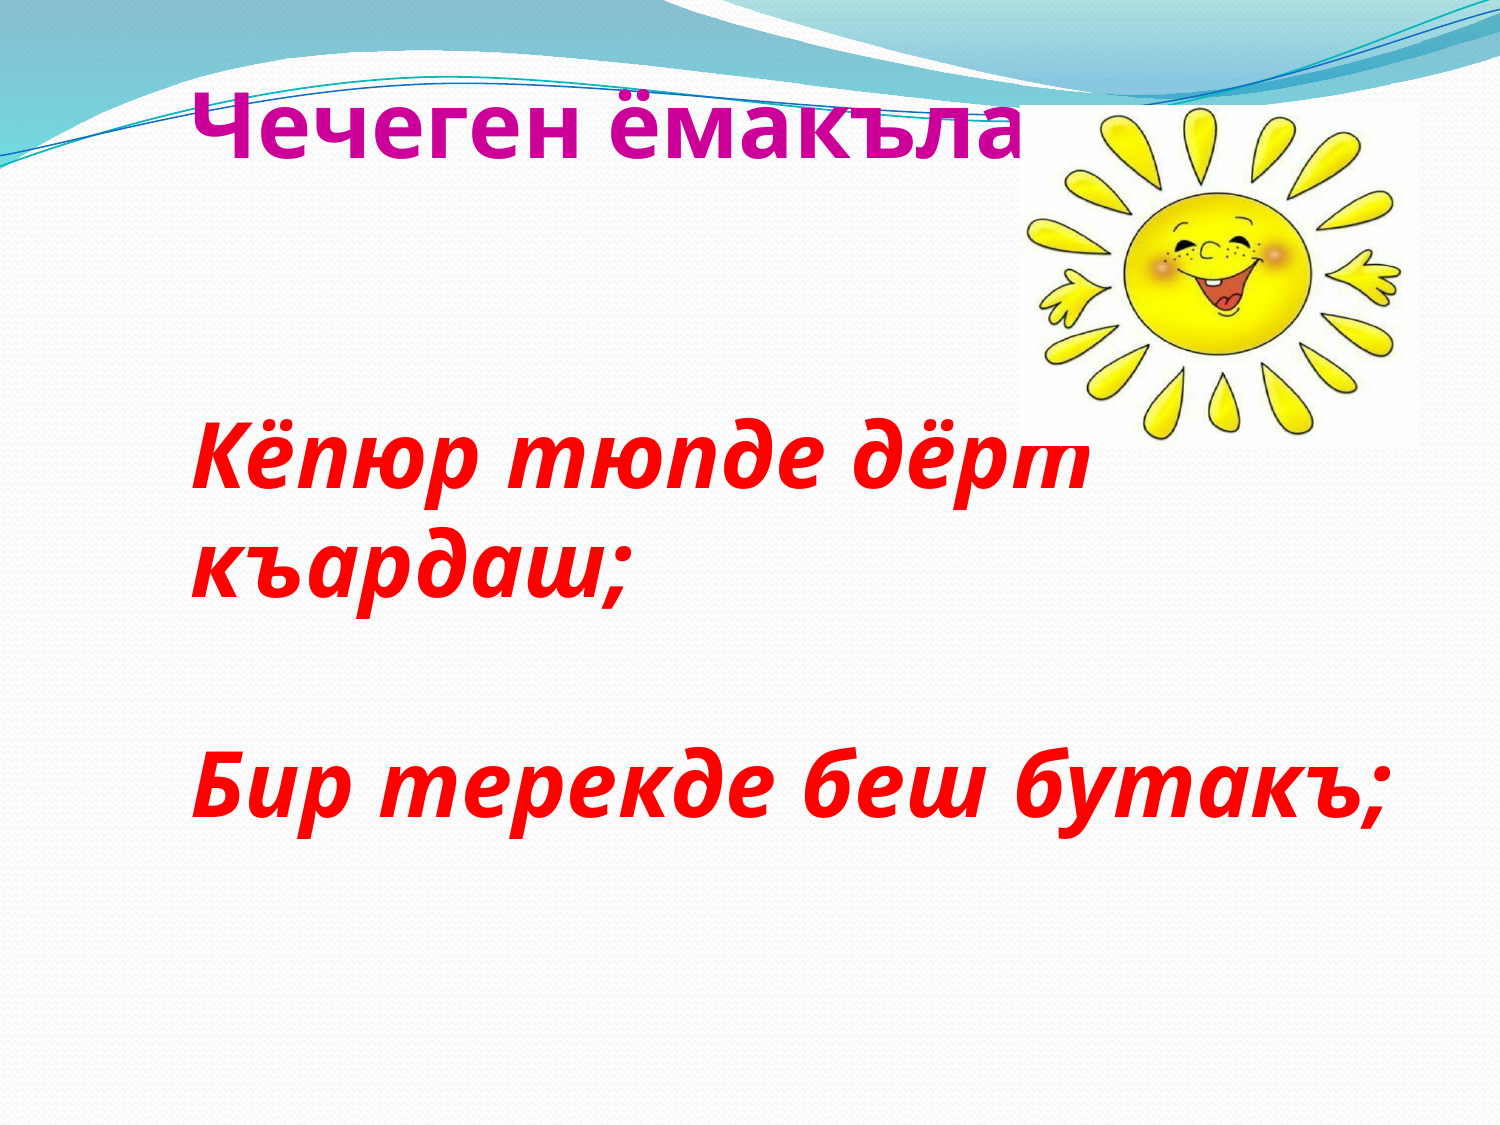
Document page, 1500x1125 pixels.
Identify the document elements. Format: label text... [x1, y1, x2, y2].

text_box Чечеген ёмакълар: Кёпюр тюпде дёрт къардаш; Бир терекде беш бутакъ; [175, 0, 1453, 844]
picture [1019, 105, 1419, 446]
